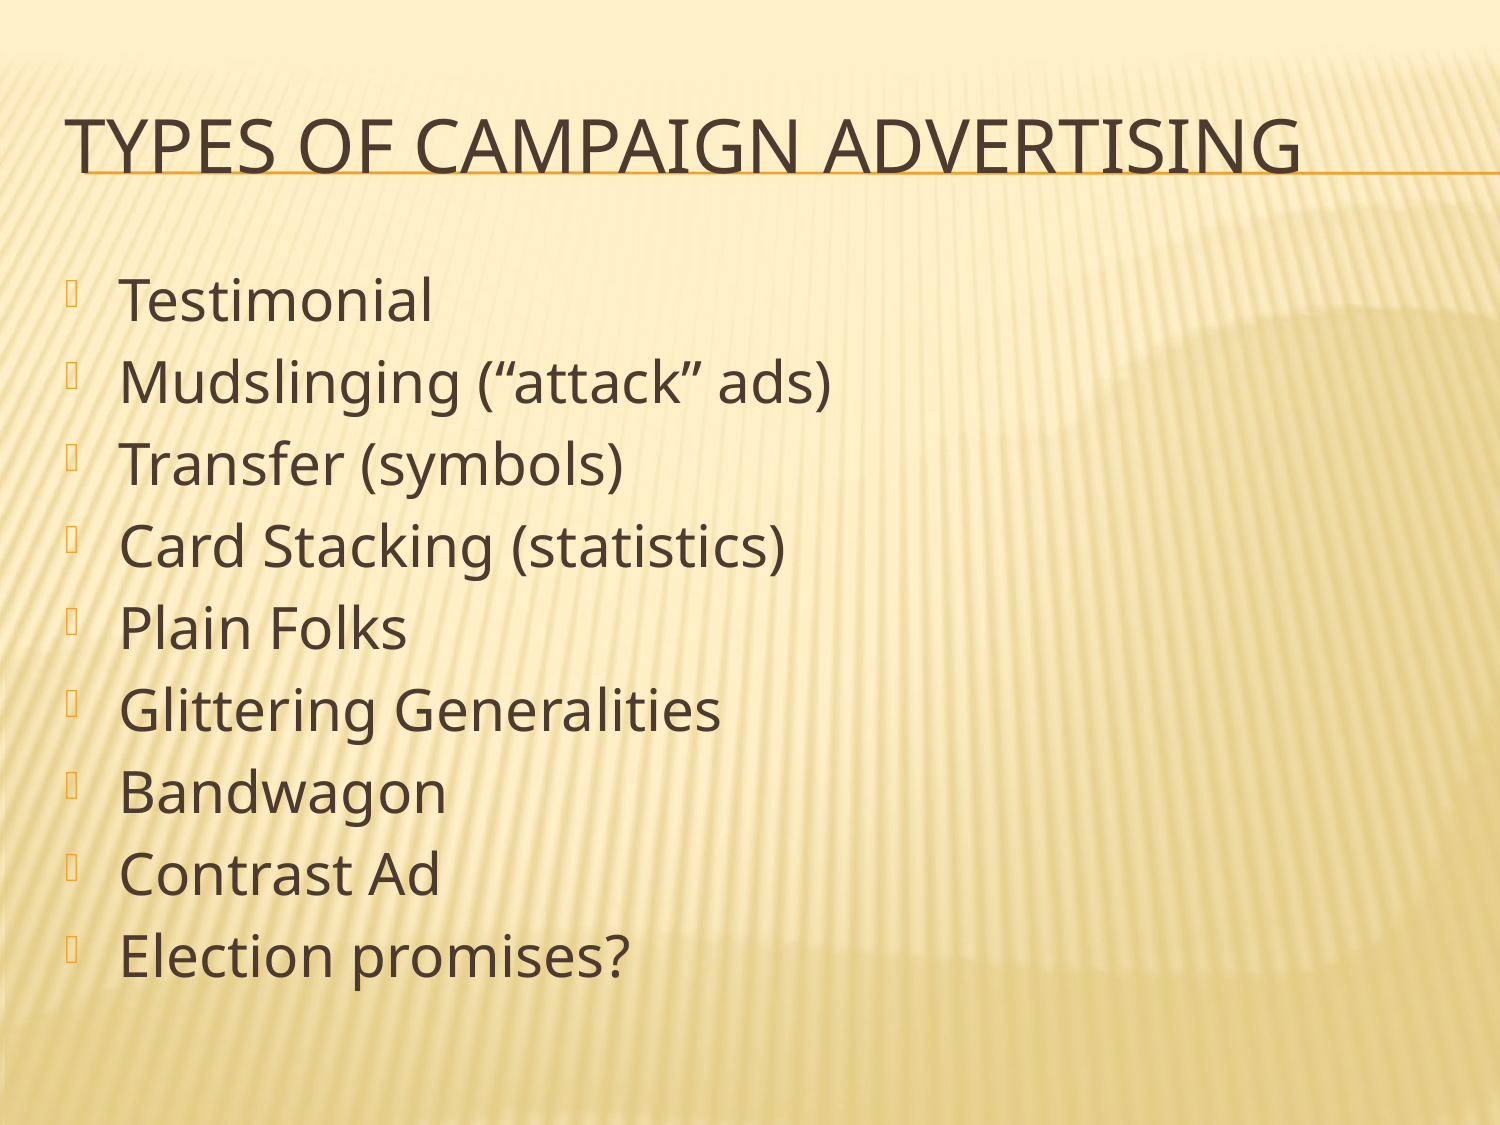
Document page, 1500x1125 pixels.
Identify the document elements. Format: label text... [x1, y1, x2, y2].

list Testimonial Mudslinging (“attack” ads) Transfer (symbols) Card Stacking (statistics) Plain Folks Glittering Generalities Bandwagon Contrast Ad Election promises? [50, 254, 1475, 998]
title Types of campaign advertising [50, 75, 1475, 213]
